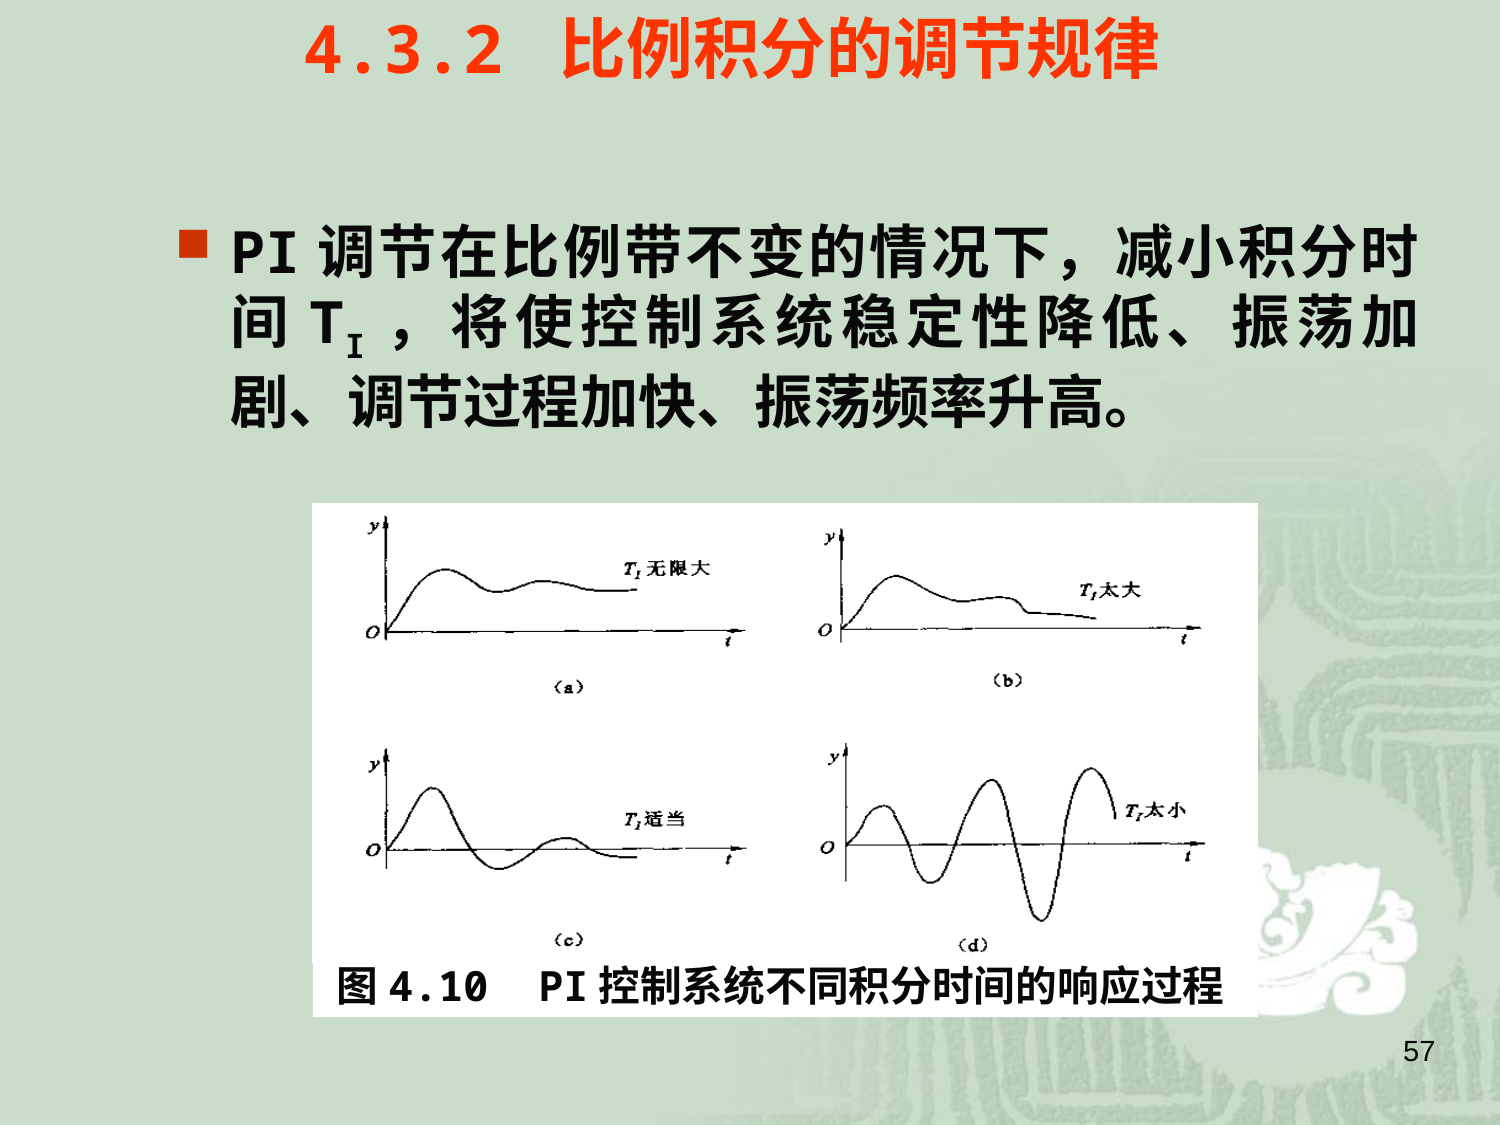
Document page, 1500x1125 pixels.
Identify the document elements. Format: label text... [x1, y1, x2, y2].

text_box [312, 503, 1258, 1018]
slide_number 57 [1074, 1024, 1451, 1103]
list PI调节在比例带不变的情况下，减小积分时间TI，将使控制系统稳定性降低、振荡加剧、调节过程加快、振荡频率升高。 [159, 208, 1435, 1035]
text_box 4.3.2 比例积分的调节规律 [242, 0, 1223, 95]
picture [0, 0, 1500, 1125]
